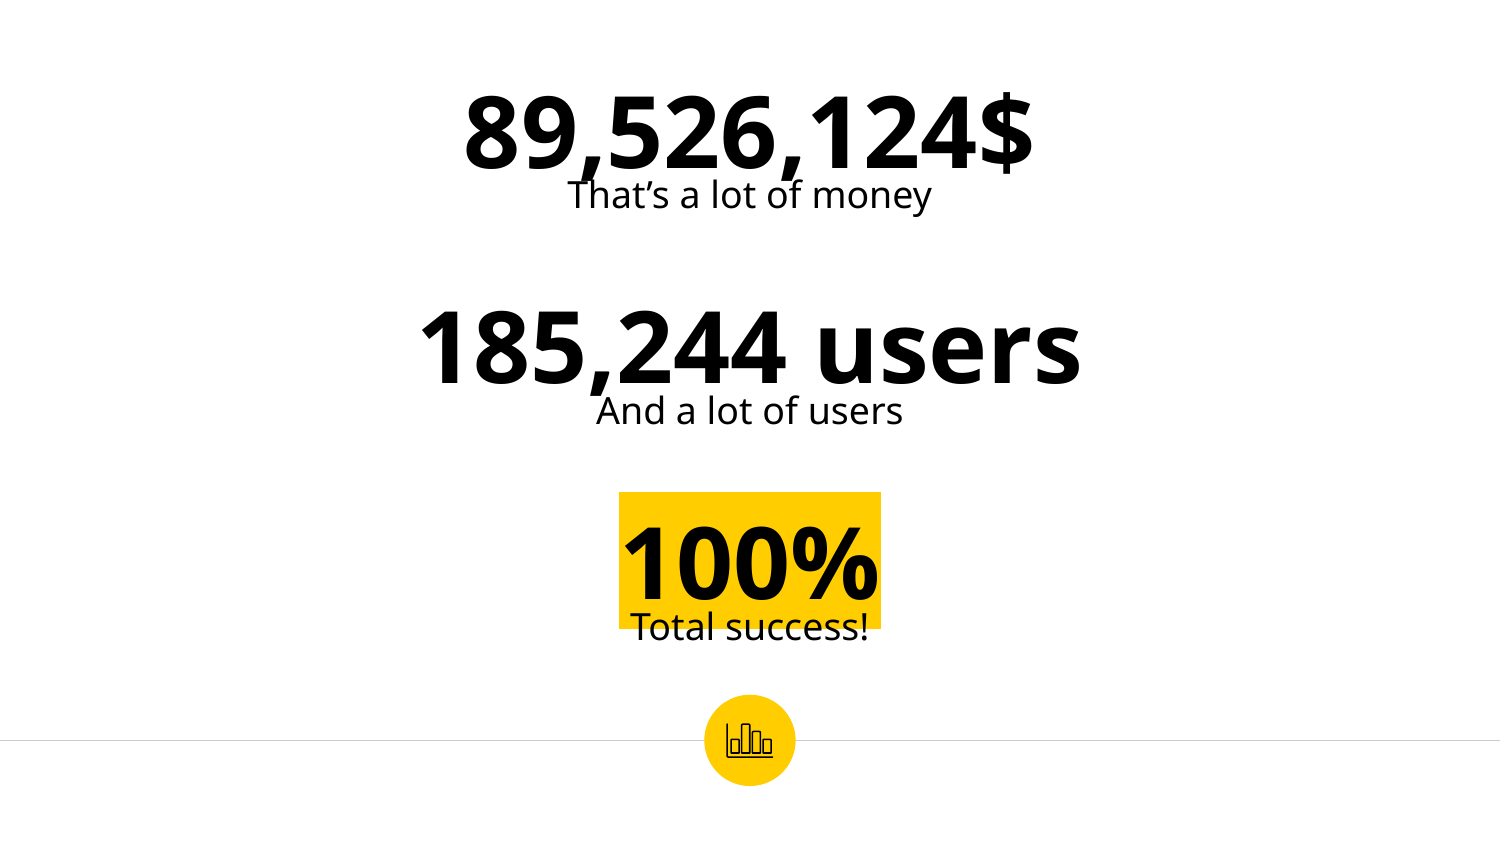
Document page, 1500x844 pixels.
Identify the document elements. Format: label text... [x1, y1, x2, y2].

title 89,526,124$ [112, 56, 1388, 156]
subtitle That’s a lot of money [112, 156, 1388, 233]
title 100% [112, 487, 1388, 587]
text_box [726, 723, 773, 758]
title 185,244 users [112, 271, 1388, 372]
subtitle Total success! [112, 587, 1388, 664]
subtitle And a lot of users [112, 372, 1388, 449]
